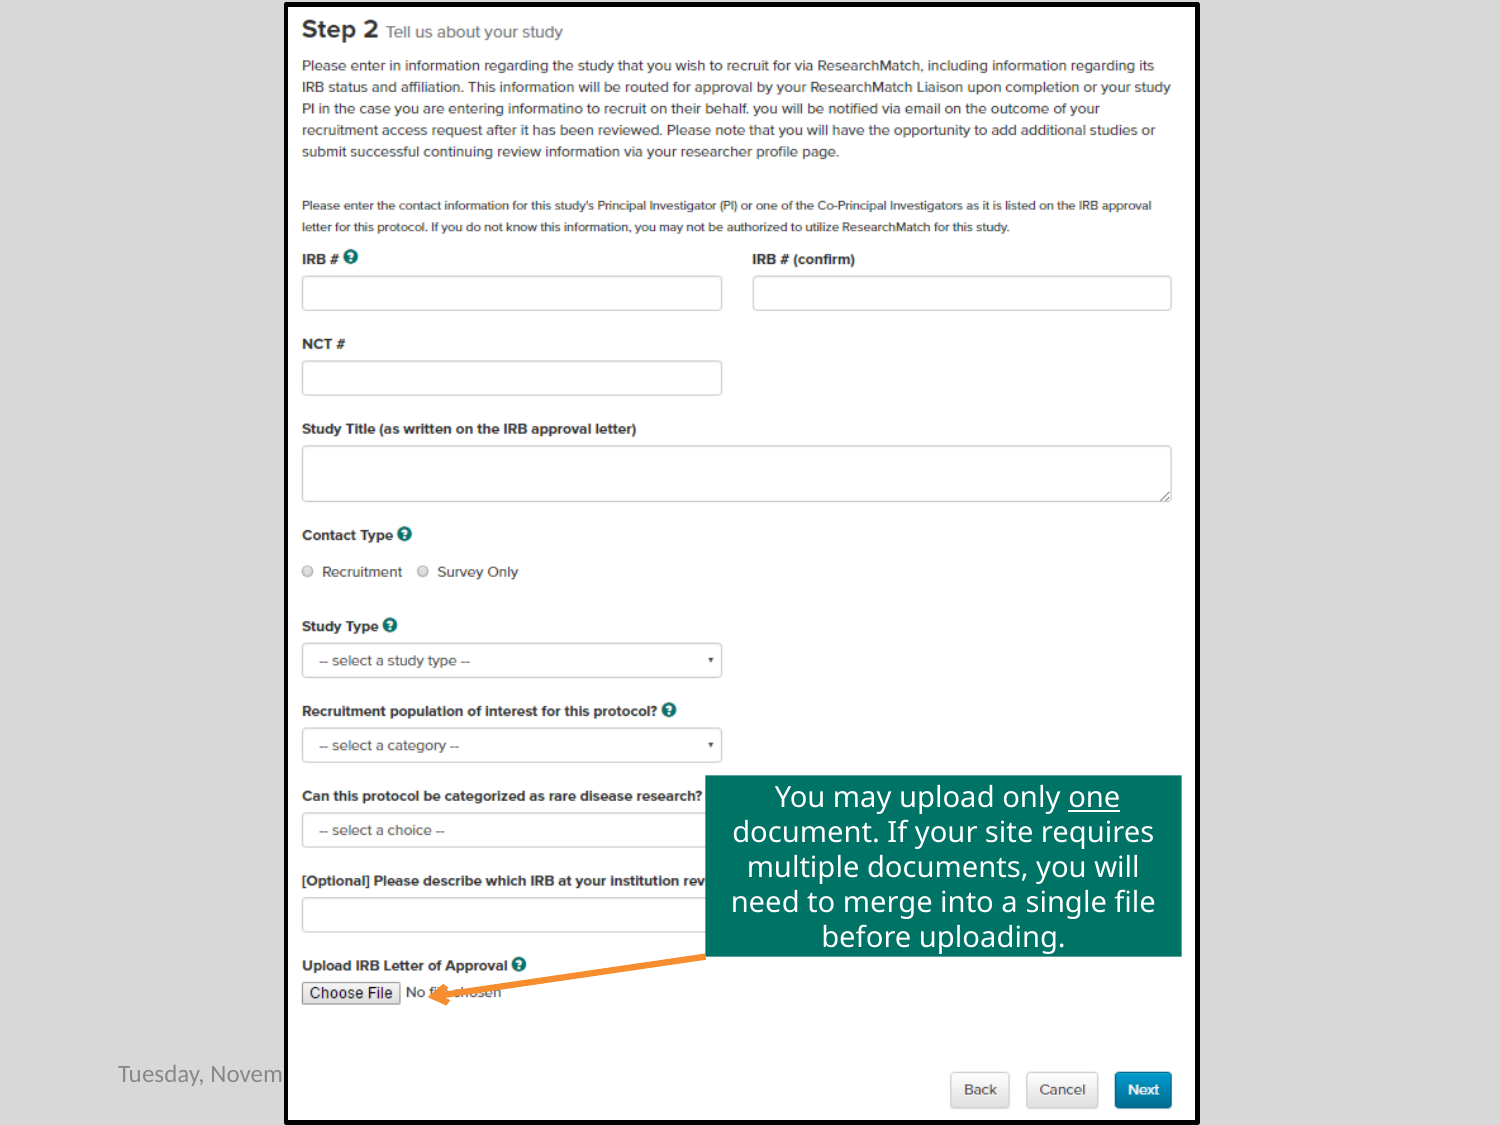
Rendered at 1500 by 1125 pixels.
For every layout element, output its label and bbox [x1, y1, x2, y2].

text_box [427, 956, 706, 998]
slide_number [103, 1042, 282, 1103]
picture [287, 6, 1196, 1121]
